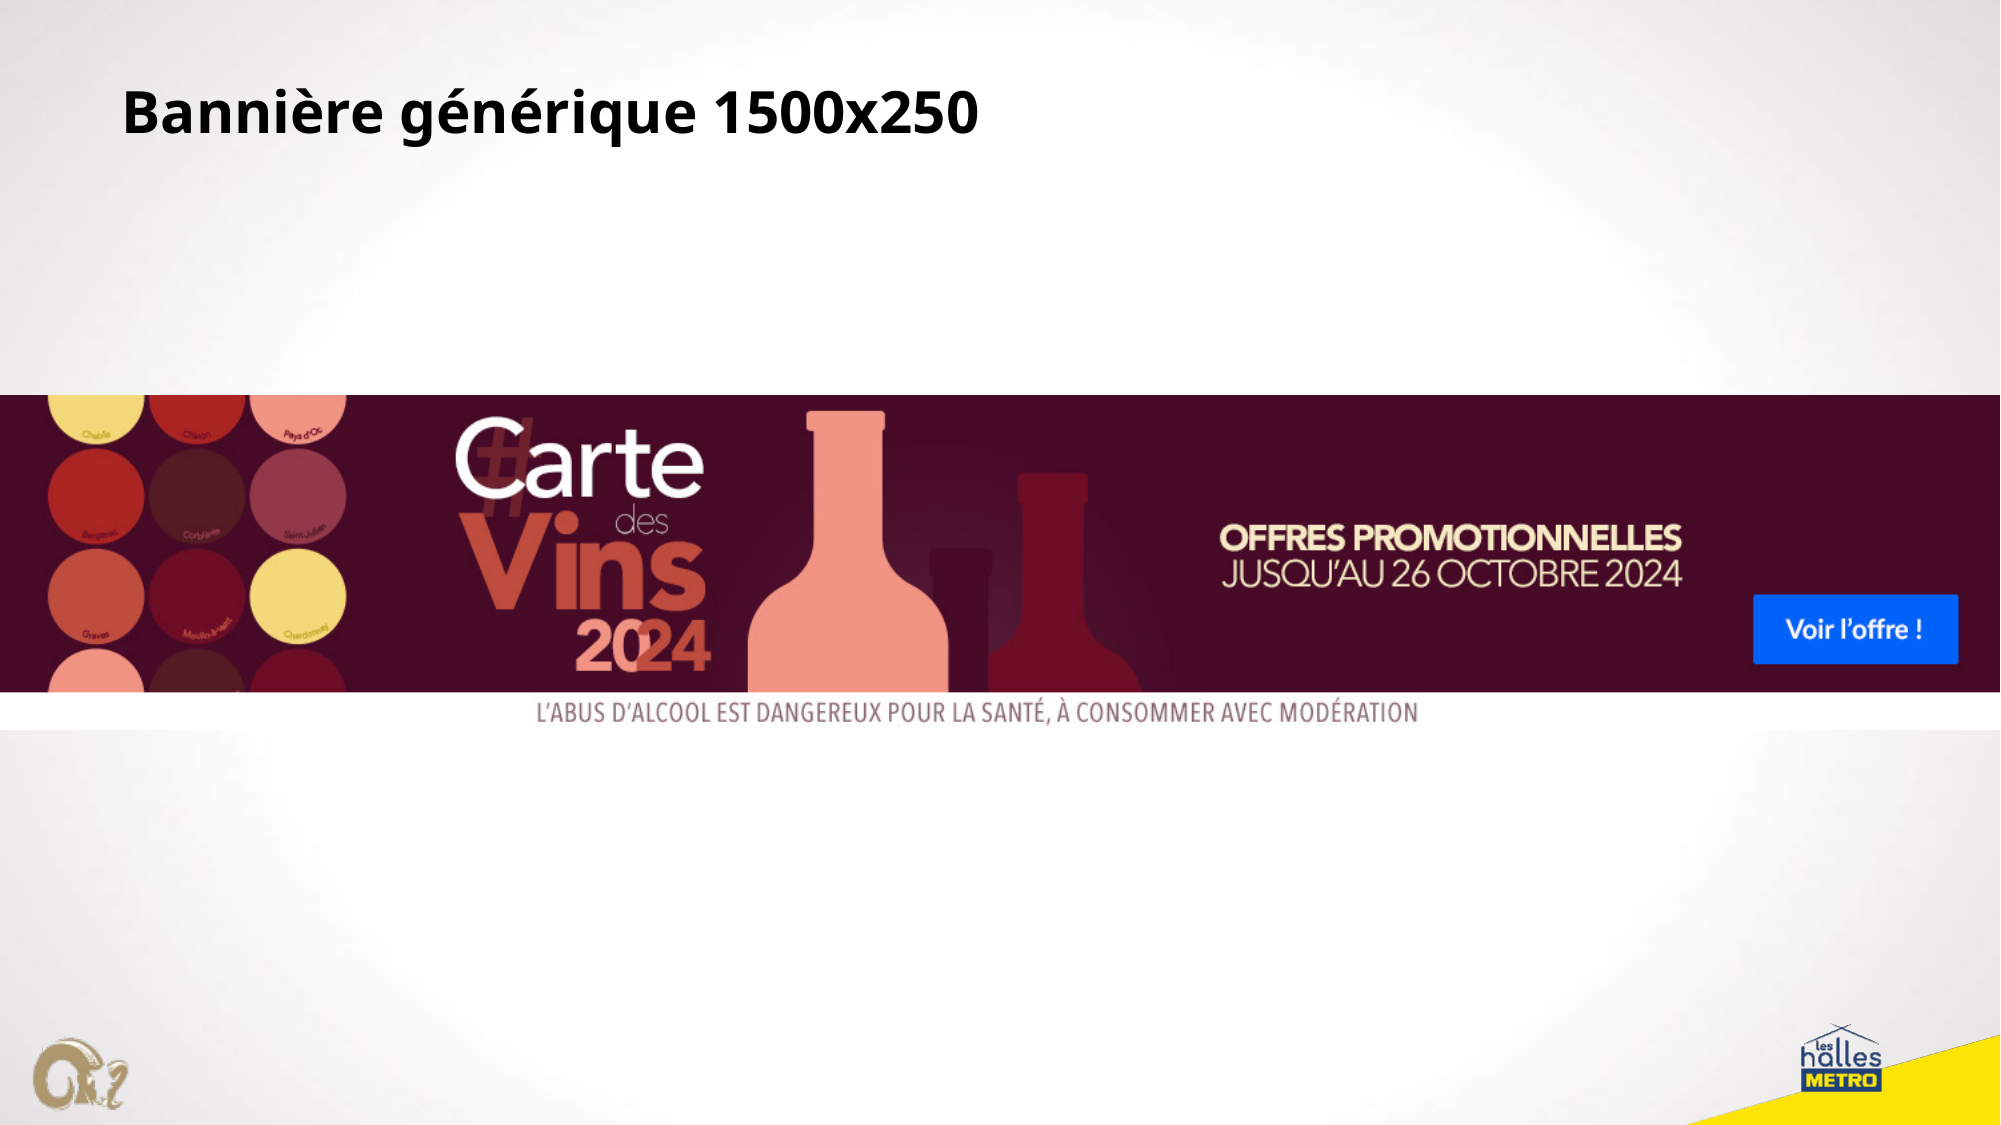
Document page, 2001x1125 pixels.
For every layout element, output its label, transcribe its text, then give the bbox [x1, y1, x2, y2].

text_box Bannière générique 1500x250 [106, 67, 1111, 153]
picture [0, 0, 2001, 1125]
